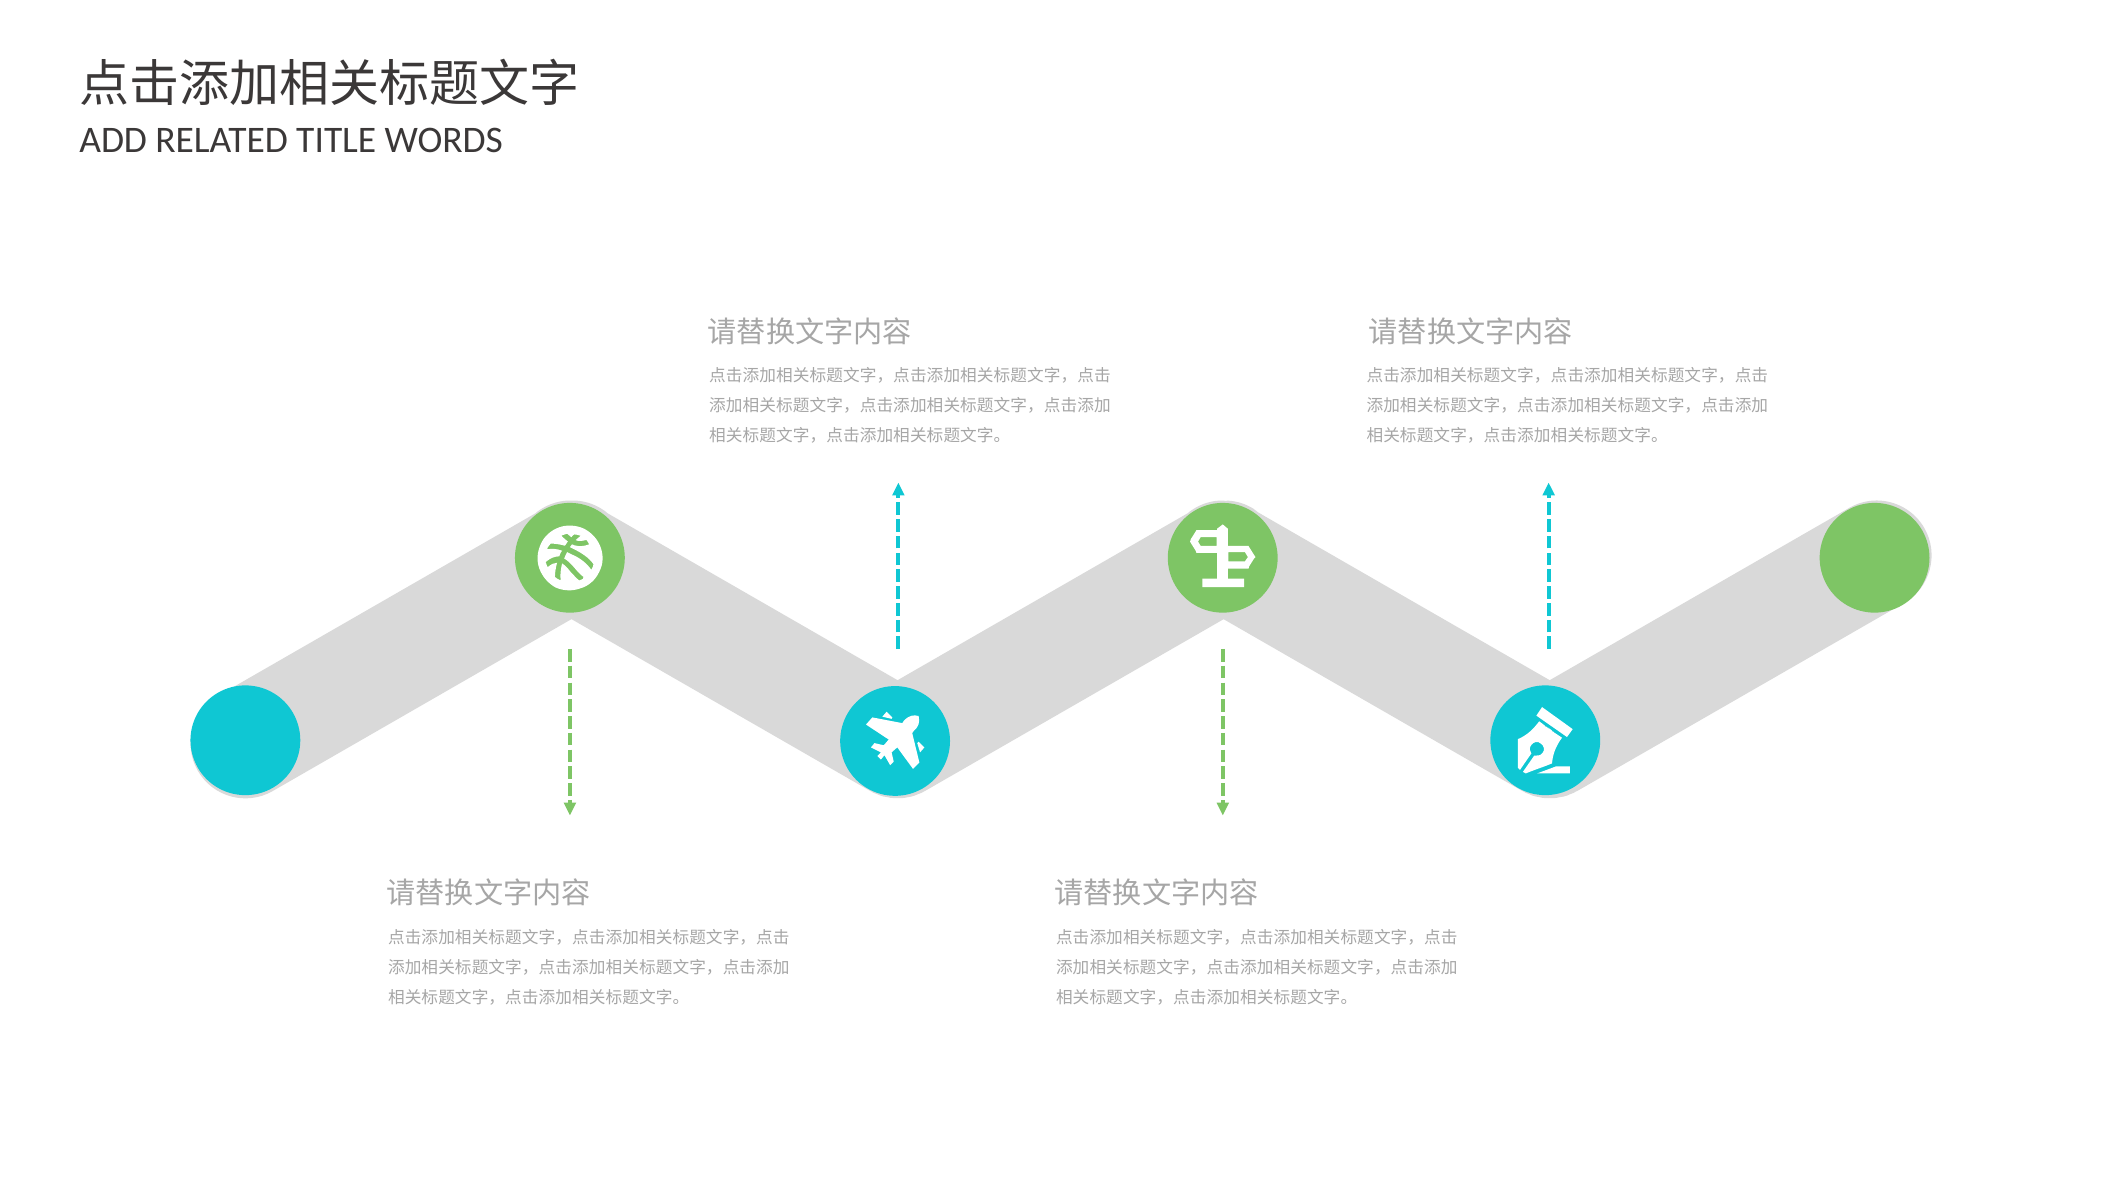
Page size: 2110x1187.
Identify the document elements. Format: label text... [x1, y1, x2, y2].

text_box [190, 268, 1930, 1030]
text_box 点击添加相关标题文字 [63, 43, 596, 120]
text_box ADD RELATED TITLE WORDS [63, 107, 520, 169]
